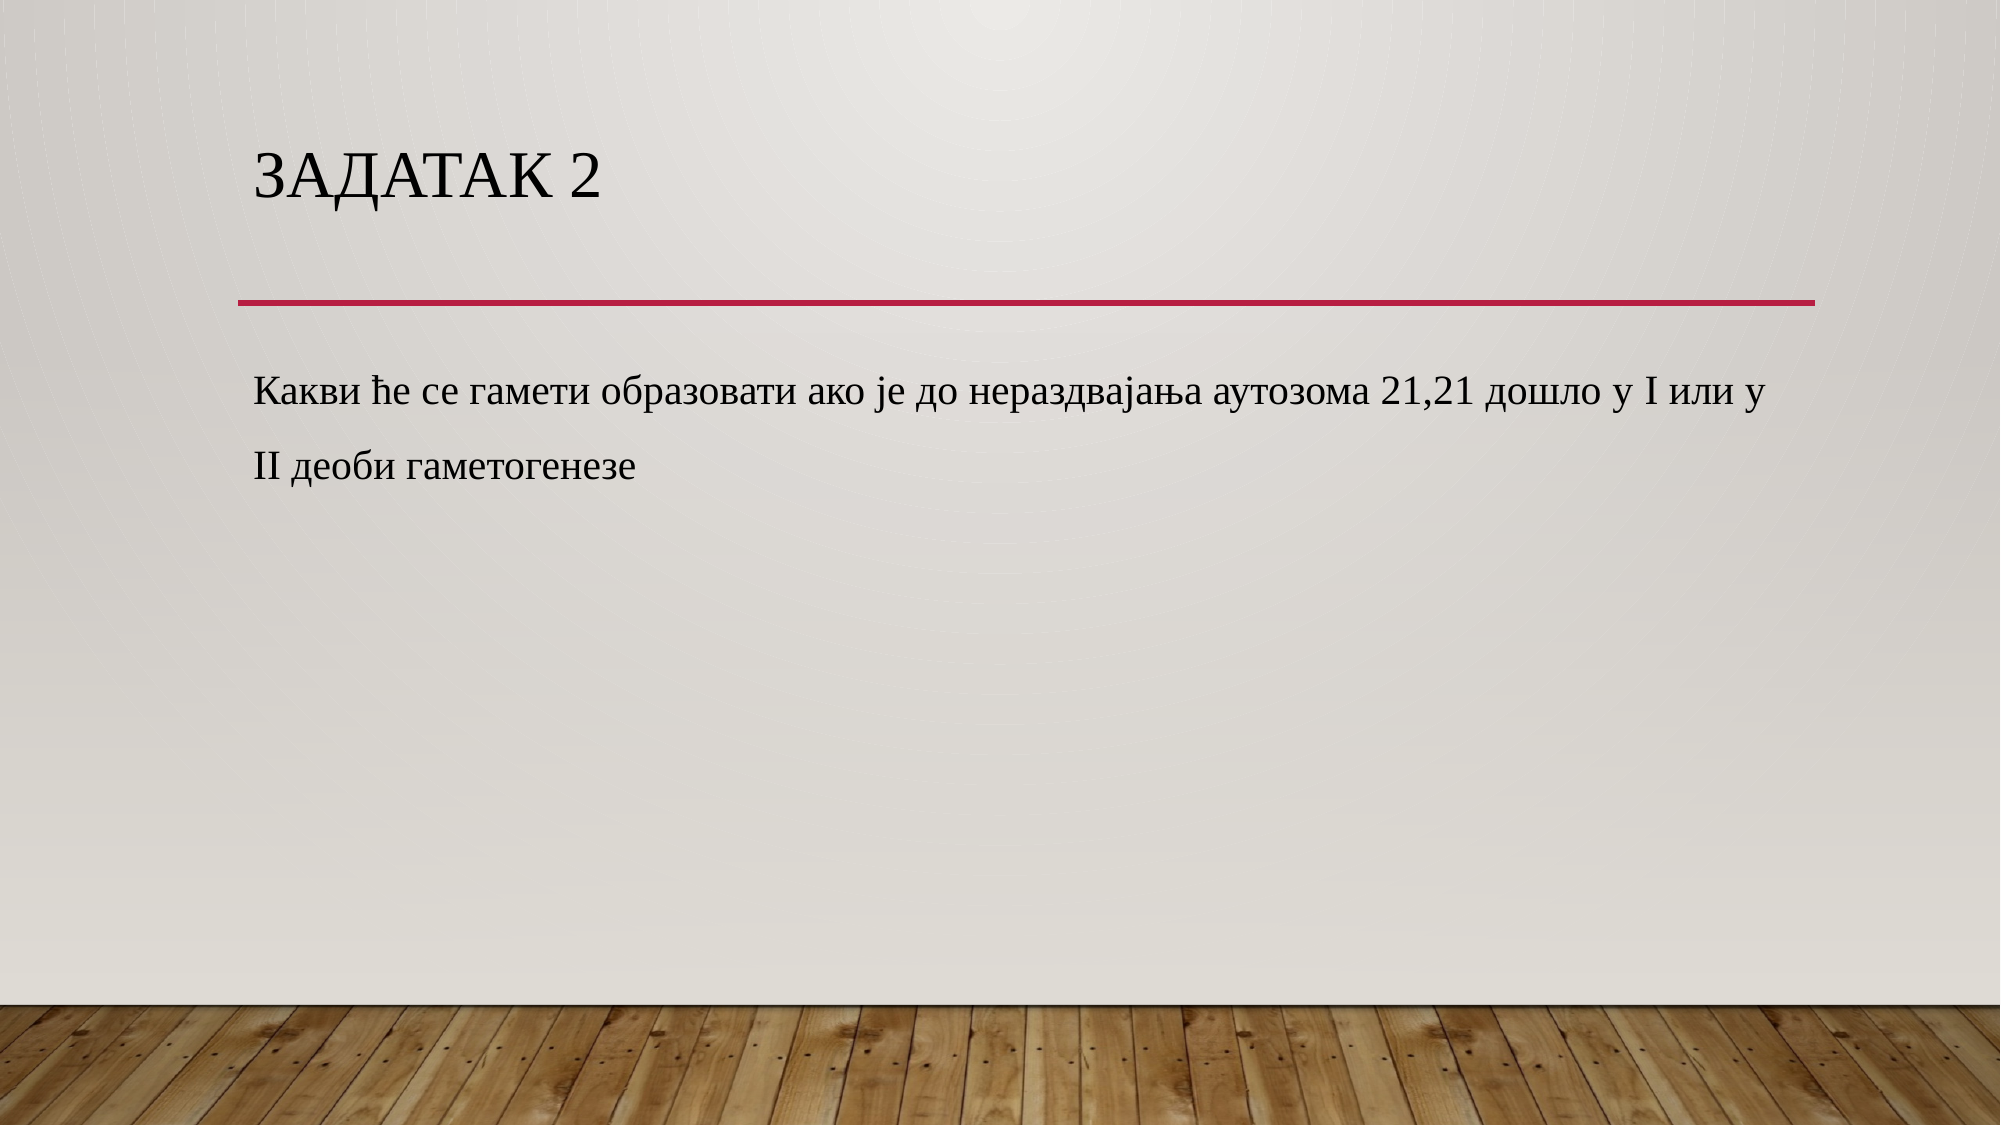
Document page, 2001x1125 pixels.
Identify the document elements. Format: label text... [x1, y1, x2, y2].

title Задатак 2 [238, 131, 1814, 305]
picture [0, 1005, 2000, 1125]
list Какви ће се гамети образовати ако је до нераздвајања аутозома 21,21 дошло у I или у II деоби гаметогенезе [238, 330, 1814, 897]
